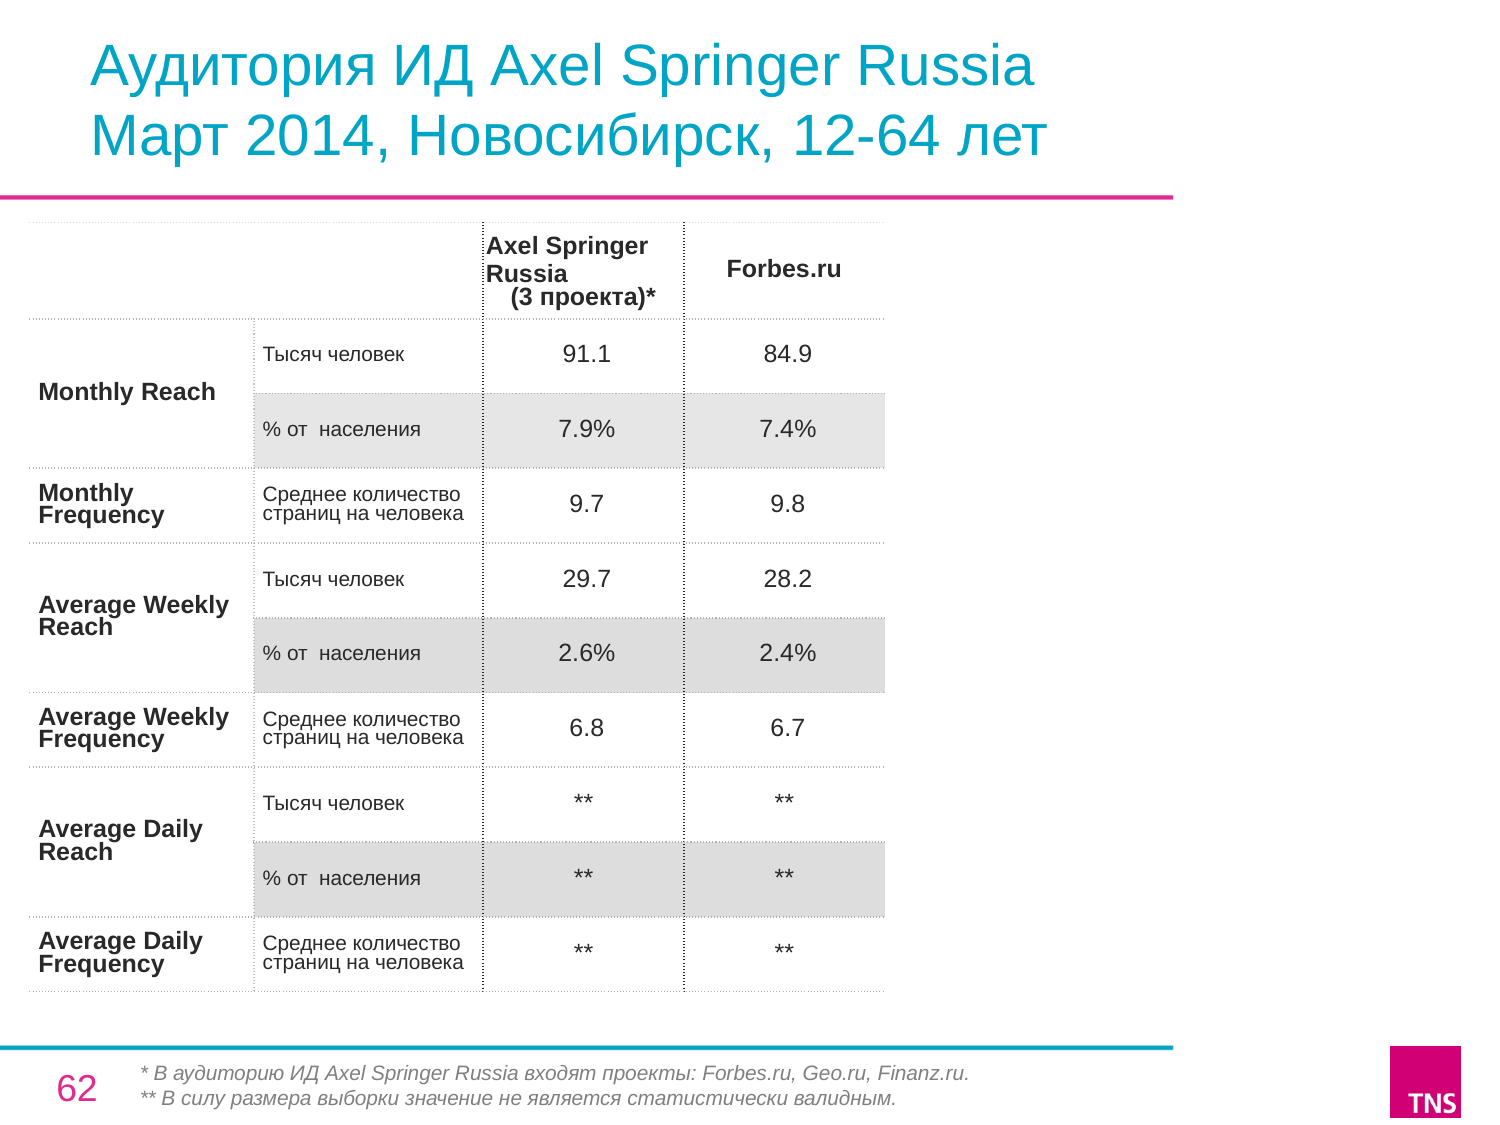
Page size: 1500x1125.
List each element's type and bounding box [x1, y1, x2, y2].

text_box [124, 1052, 1463, 1117]
table_cell [29, 319, 885, 992]
table_header [29, 223, 885, 319]
title [74, 8, 1476, 187]
picture [0, 0, 1500, 1125]
slide_number [40, 1055, 392, 1125]
